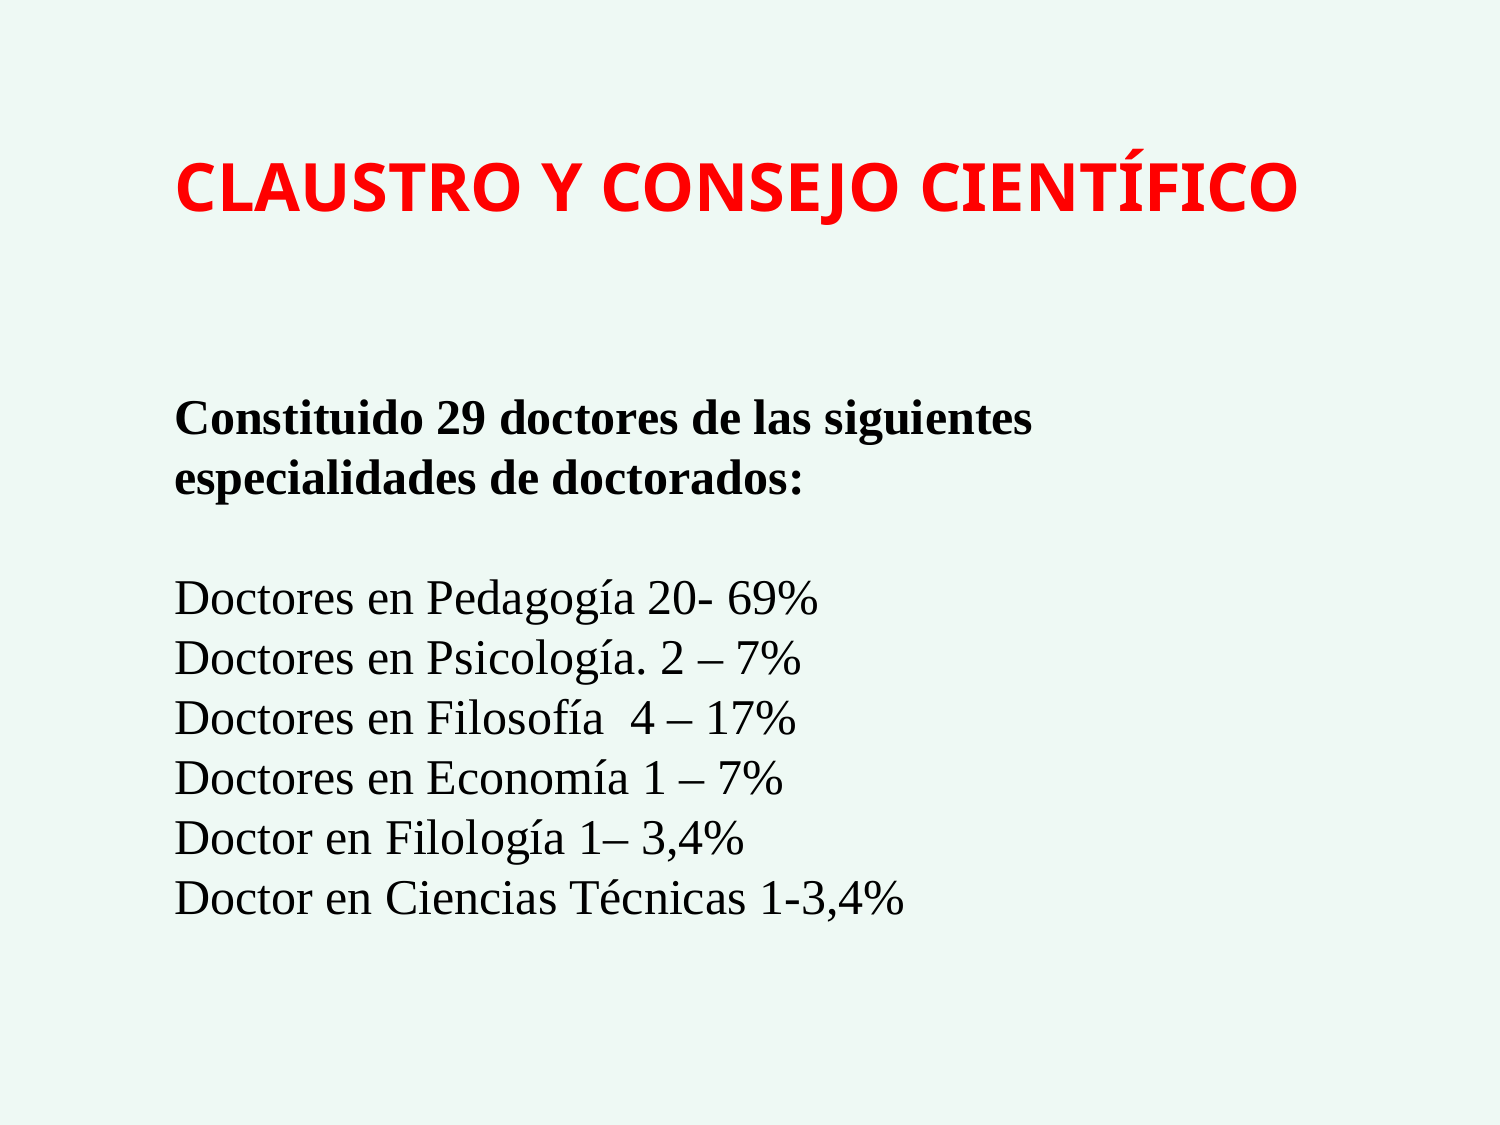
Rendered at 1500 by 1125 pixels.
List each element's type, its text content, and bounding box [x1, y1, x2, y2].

text_box CLAUSTRO Y CONSEJO CIENTÍFICO Constituido 29 doctores de las siguientes especialidades de doctorados: Doctores en Pedagogía 20- 69% Doctores en Psicología. 2 – 7% Doctores en Filosofía 4 – 17% Doctores en Economía 1 – 7% Doctor en Filología 1– 3,4% Doctor en Ciencias Técnicas 1-3,4% [159, 137, 1318, 932]
